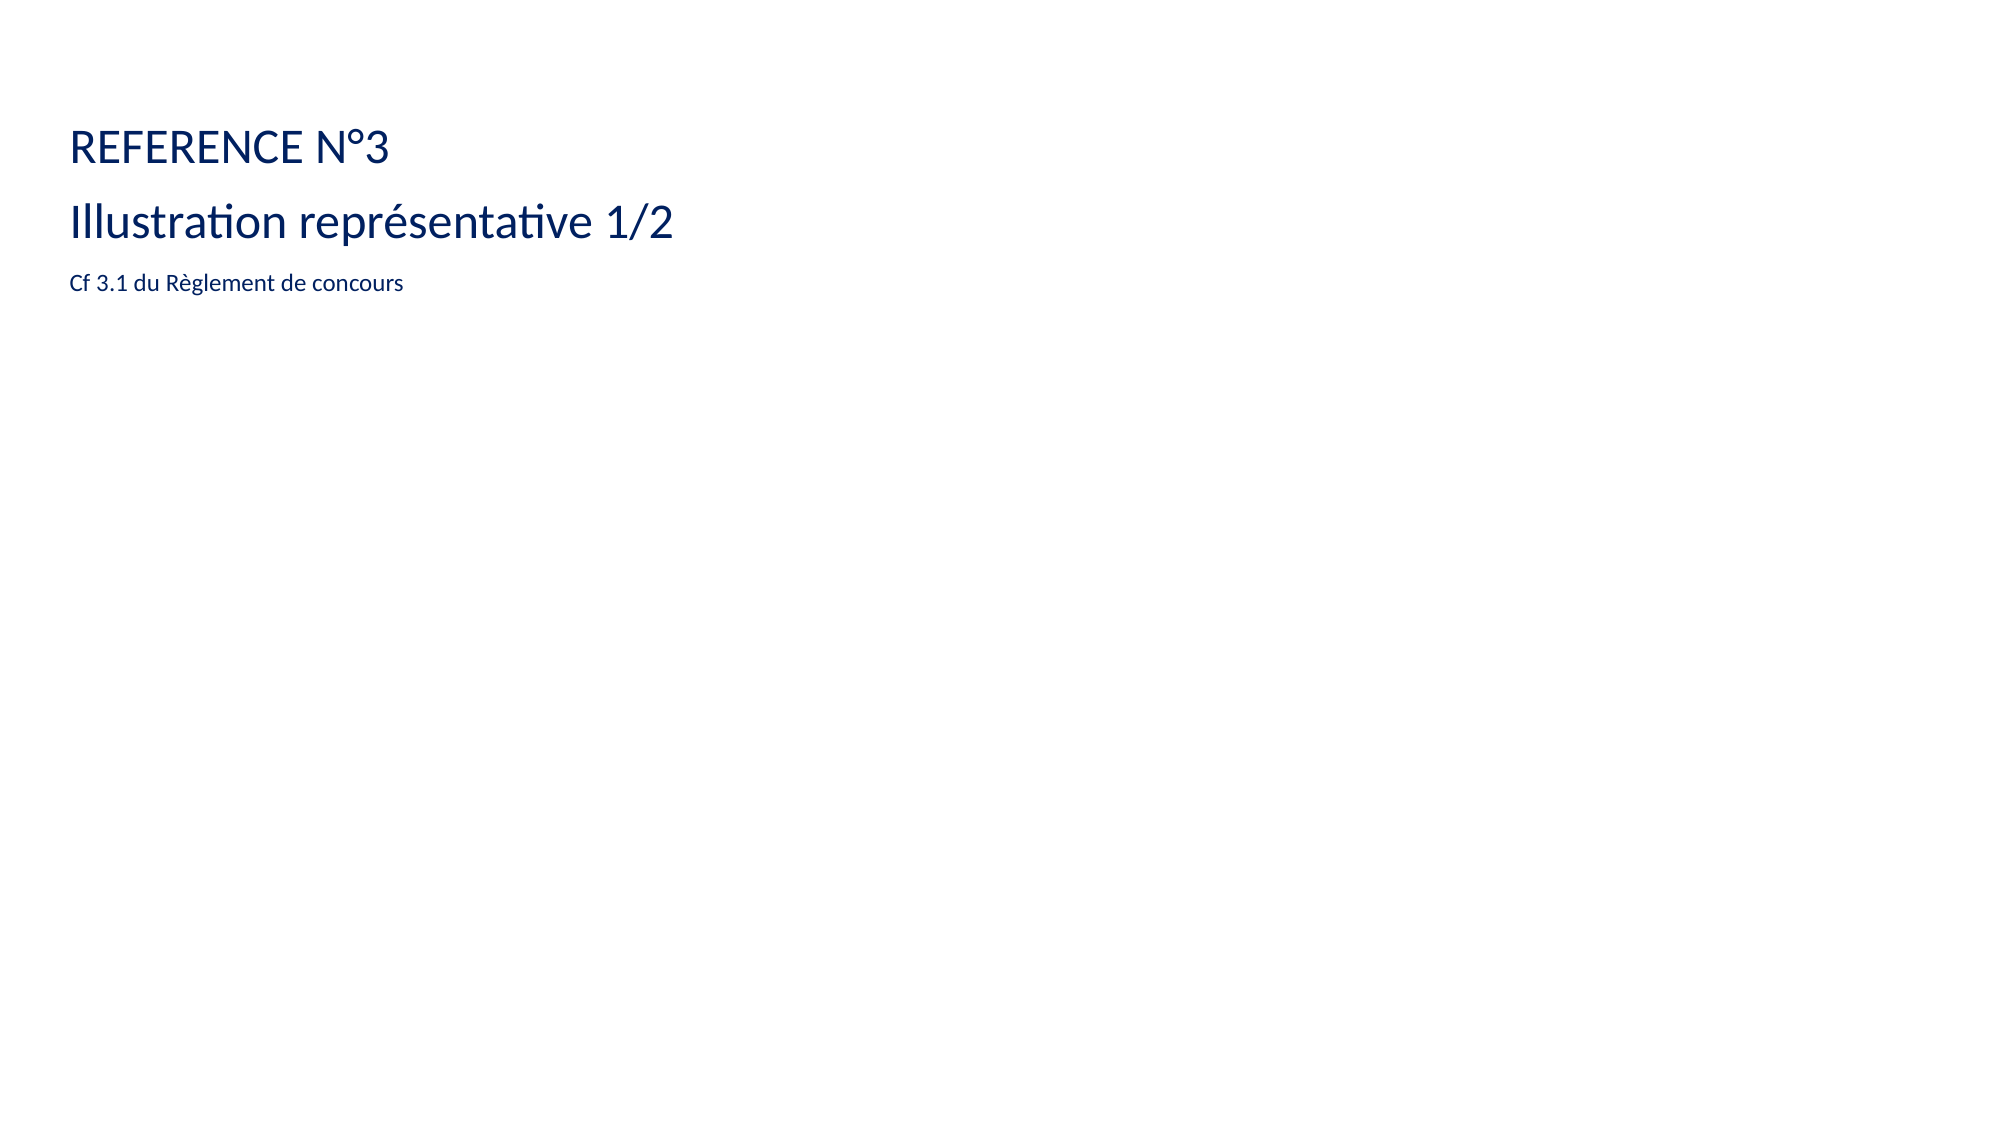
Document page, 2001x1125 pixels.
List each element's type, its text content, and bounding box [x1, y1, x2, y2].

subtitle REFERENCE N°3 Illustration représentative 1/2 Cf 3.1 du Règlement de concours [54, 112, 1555, 385]
